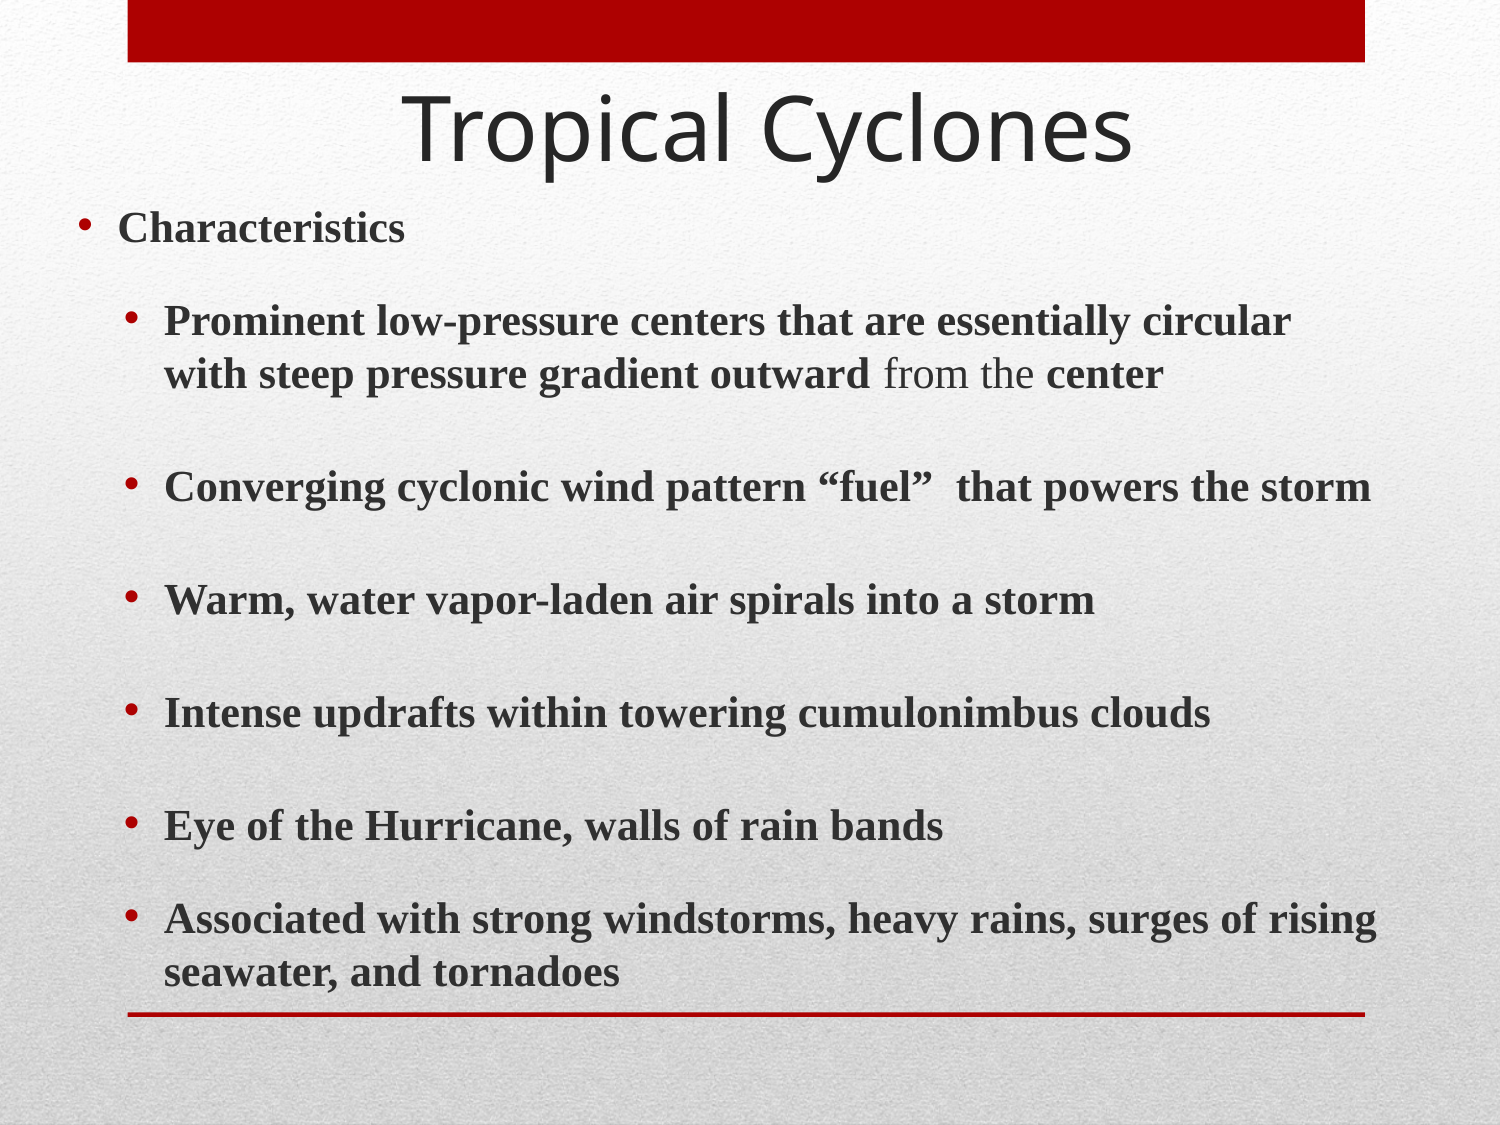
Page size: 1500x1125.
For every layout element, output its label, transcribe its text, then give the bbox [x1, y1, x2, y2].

title Tropical Cyclones [200, 62, 1338, 187]
list Characteristics Prominent low-pressure centers that are essentially circular with steep pressure gradient outward from the center Converging cyclonic wind pattern “fuel” that powers the storm Warm, water vapor-laden air spirals into a storm Intense updrafts within towering cumulonimbus clouds Eye of the Hurricane, walls of rain bands Associated with strong windstorms, heavy rains, surges of rising seawater, and tornadoes [62, 187, 1400, 1006]
